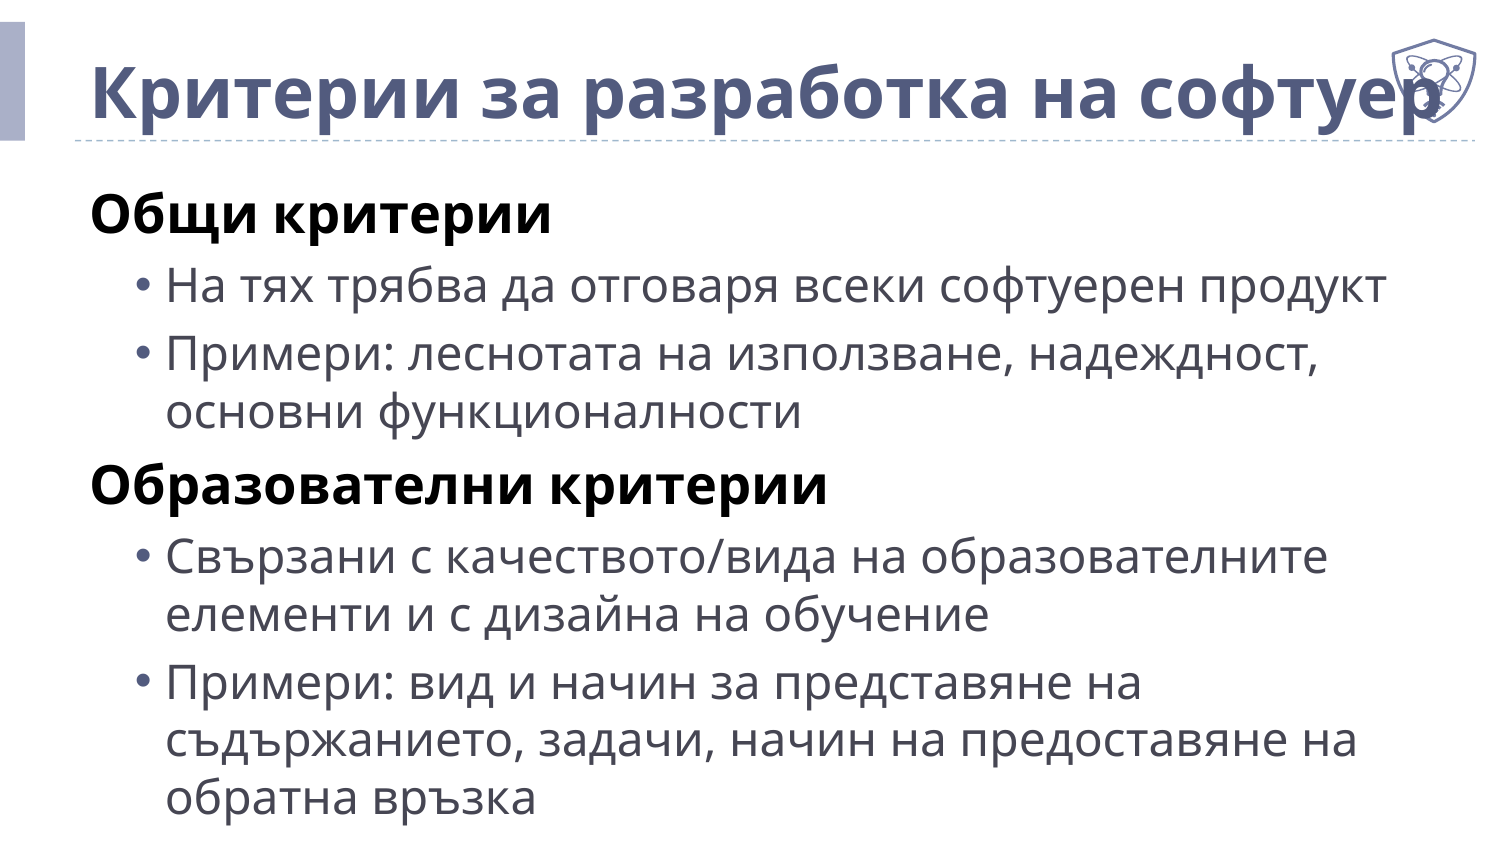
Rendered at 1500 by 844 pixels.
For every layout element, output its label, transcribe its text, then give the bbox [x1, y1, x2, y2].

title Критерии за разработка на софтуер [75, 18, 1475, 141]
list Общи критерии На тях трябва да отговаря всеки софтуерен продукт Примери: леснотата на използване, надеждност, основни функционалности Образователни критерии Свързани с качеството/вида на образователните елементи и с дизайна на обучение Примери: вид и начин за представяне на съдържанието, задачи, начин на предоставяне на обратна връзка [75, 171, 1475, 835]
